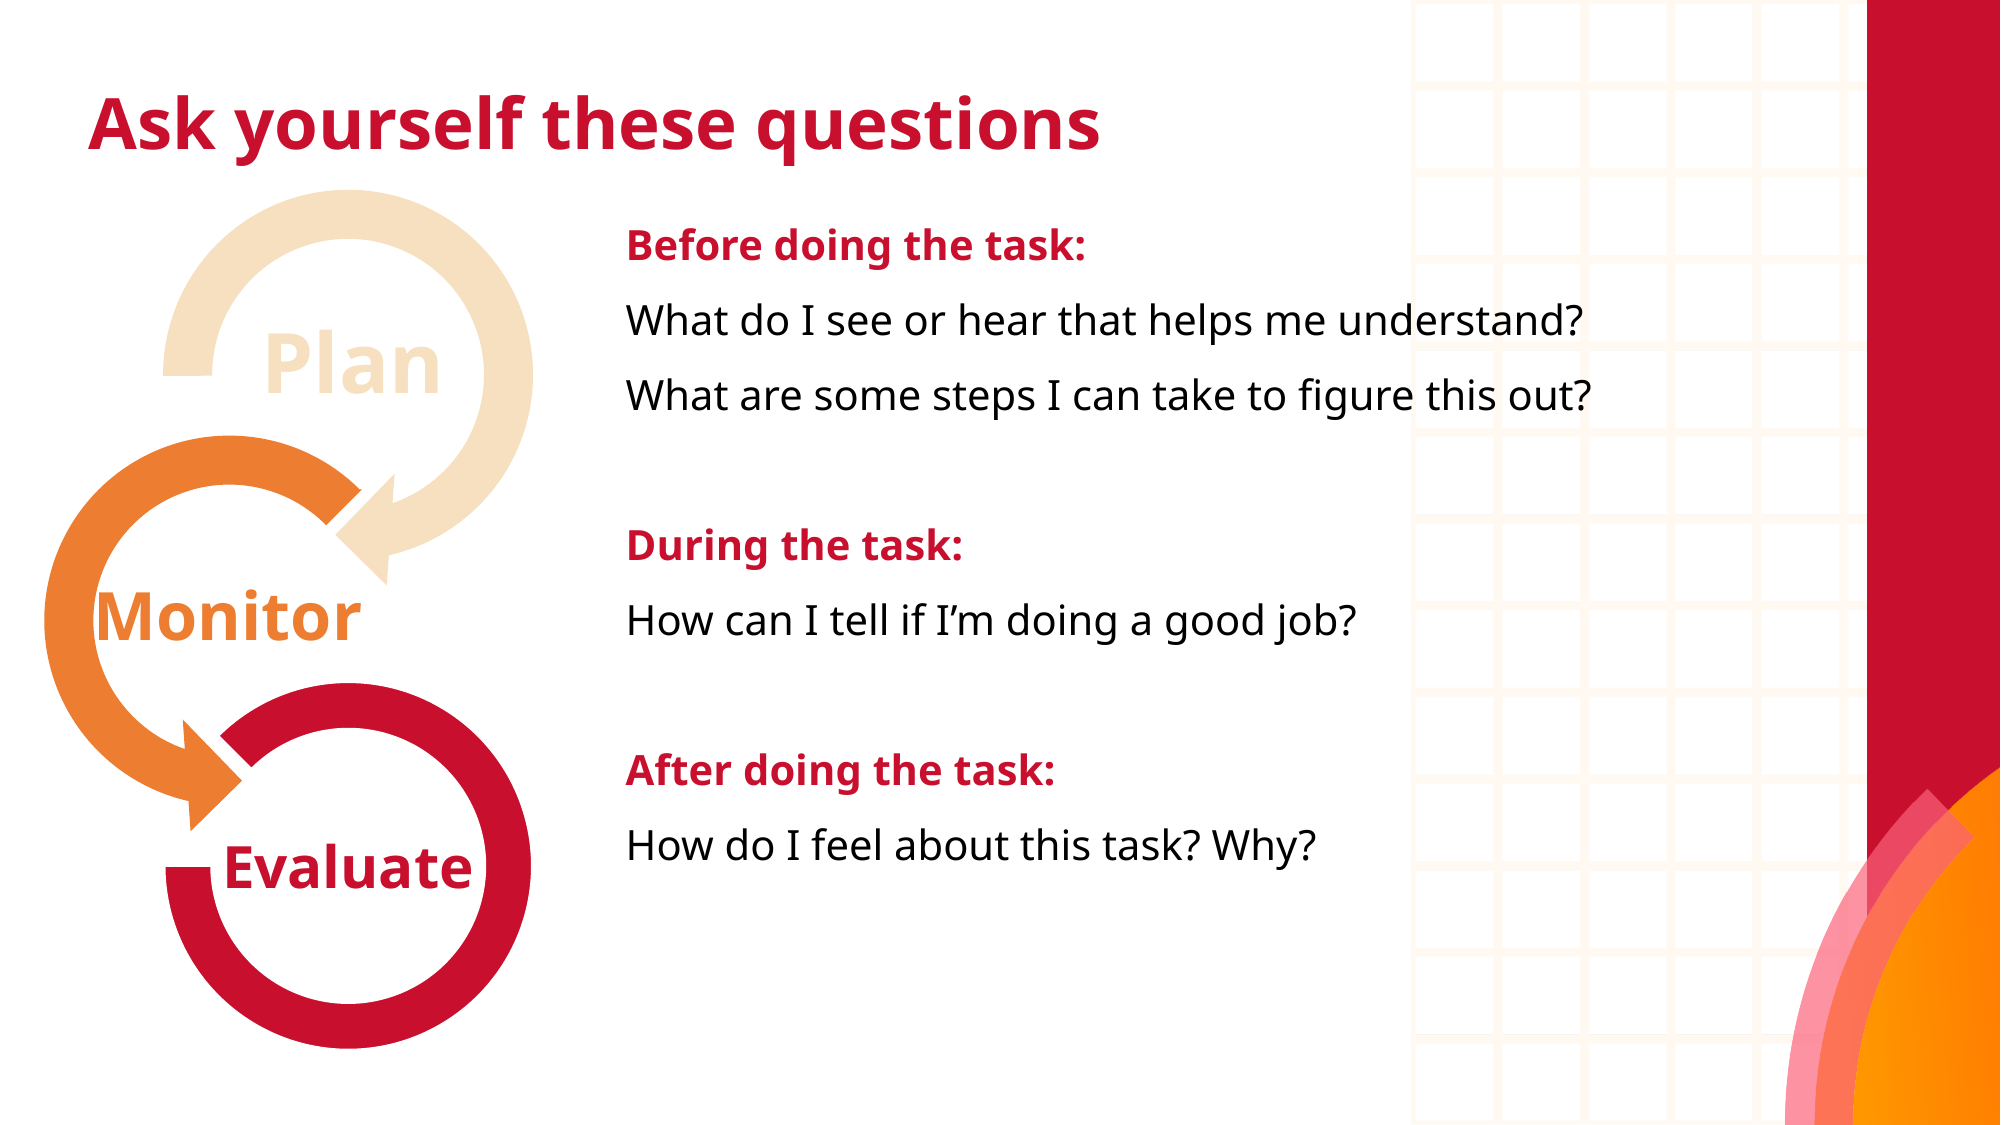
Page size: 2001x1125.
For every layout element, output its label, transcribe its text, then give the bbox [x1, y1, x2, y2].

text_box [0, 160, 956, 1050]
list Before doing the task: What do I see or hear that helps me understand? What are some steps I can take to figure this out? During the task: How can I tell if I’m doing a good job? After doing the task: How do I feel about this task? Why? [956, 218, 1634, 1045]
title Ask yourself these questions [88, 88, 1743, 161]
picture [1411, 0, 2000, 1125]
